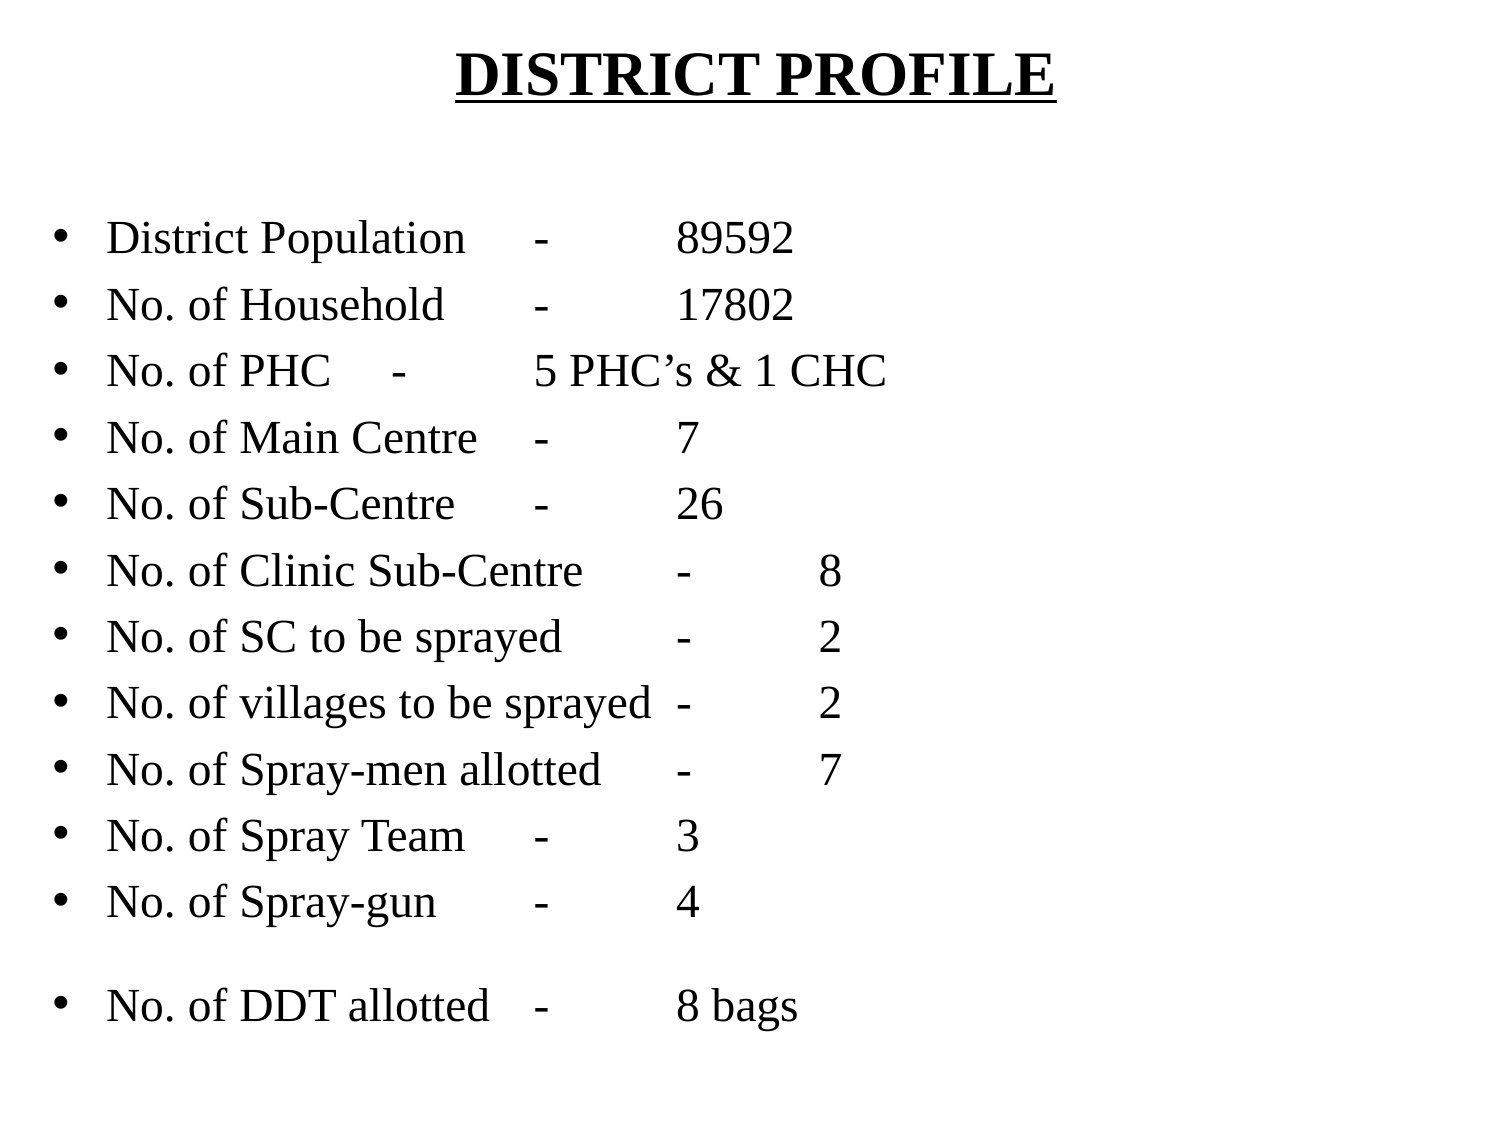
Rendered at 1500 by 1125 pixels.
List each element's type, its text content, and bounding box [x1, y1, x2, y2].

list DISTRICT PROFILE District Population - 89592 No. of Household - 17802 No. of PHC - 5 PHC’s & 1 CHC No. of Main Centre - 7 No. of Sub-Centre - 26 No. of Clinic Sub-Centre - 8 No. of SC to be sprayed - 2 No. of villages to be sprayed - 2 No. of Spray-men allotted - 7 No. of Spray Team - 3 No. of Spray-gun - 4 No. of DDT allotted - 8 bags [37, 24, 1475, 1100]
